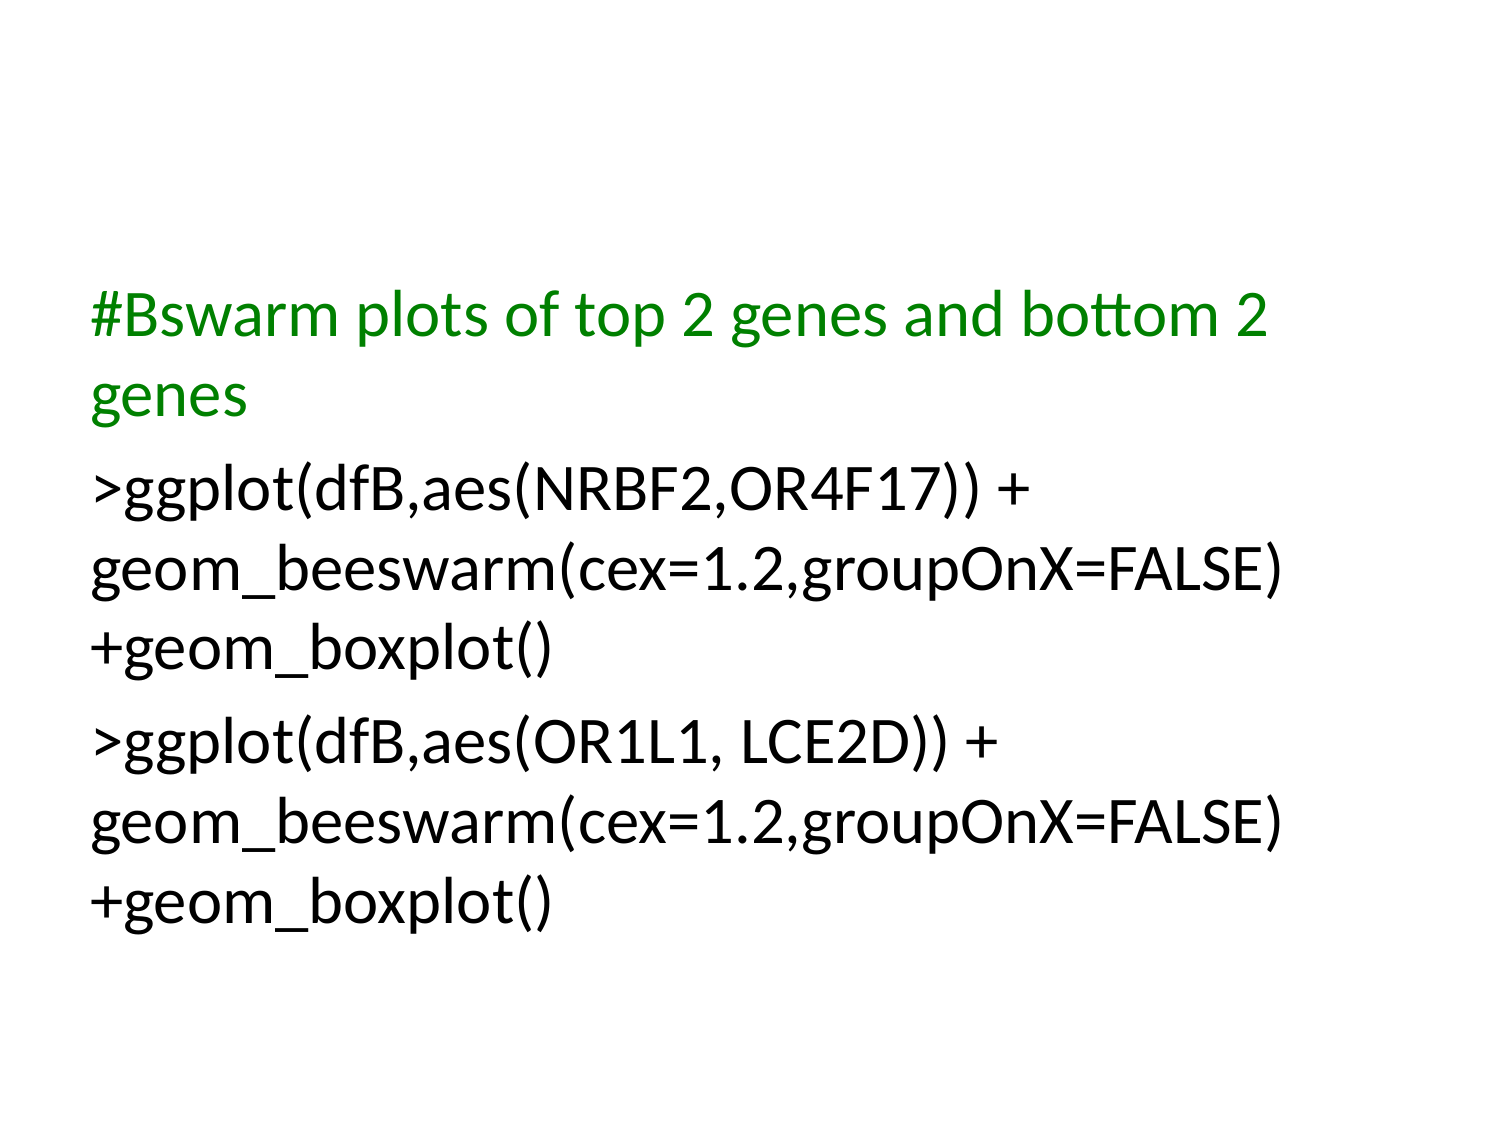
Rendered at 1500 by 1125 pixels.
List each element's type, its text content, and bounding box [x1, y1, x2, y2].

list #Bswarm plots of top 2 genes and bottom 2 genes >ggplot(dfB,aes(NRBF2,OR4F17)) + geom_beeswarm(cex=1.2,groupOnX=FALSE)+geom_boxplot() >ggplot(dfB,aes(OR1L1, LCE2D)) + geom_beeswarm(cex=1.2,groupOnX=FALSE)+geom_boxplot() [75, 262, 1425, 1005]
